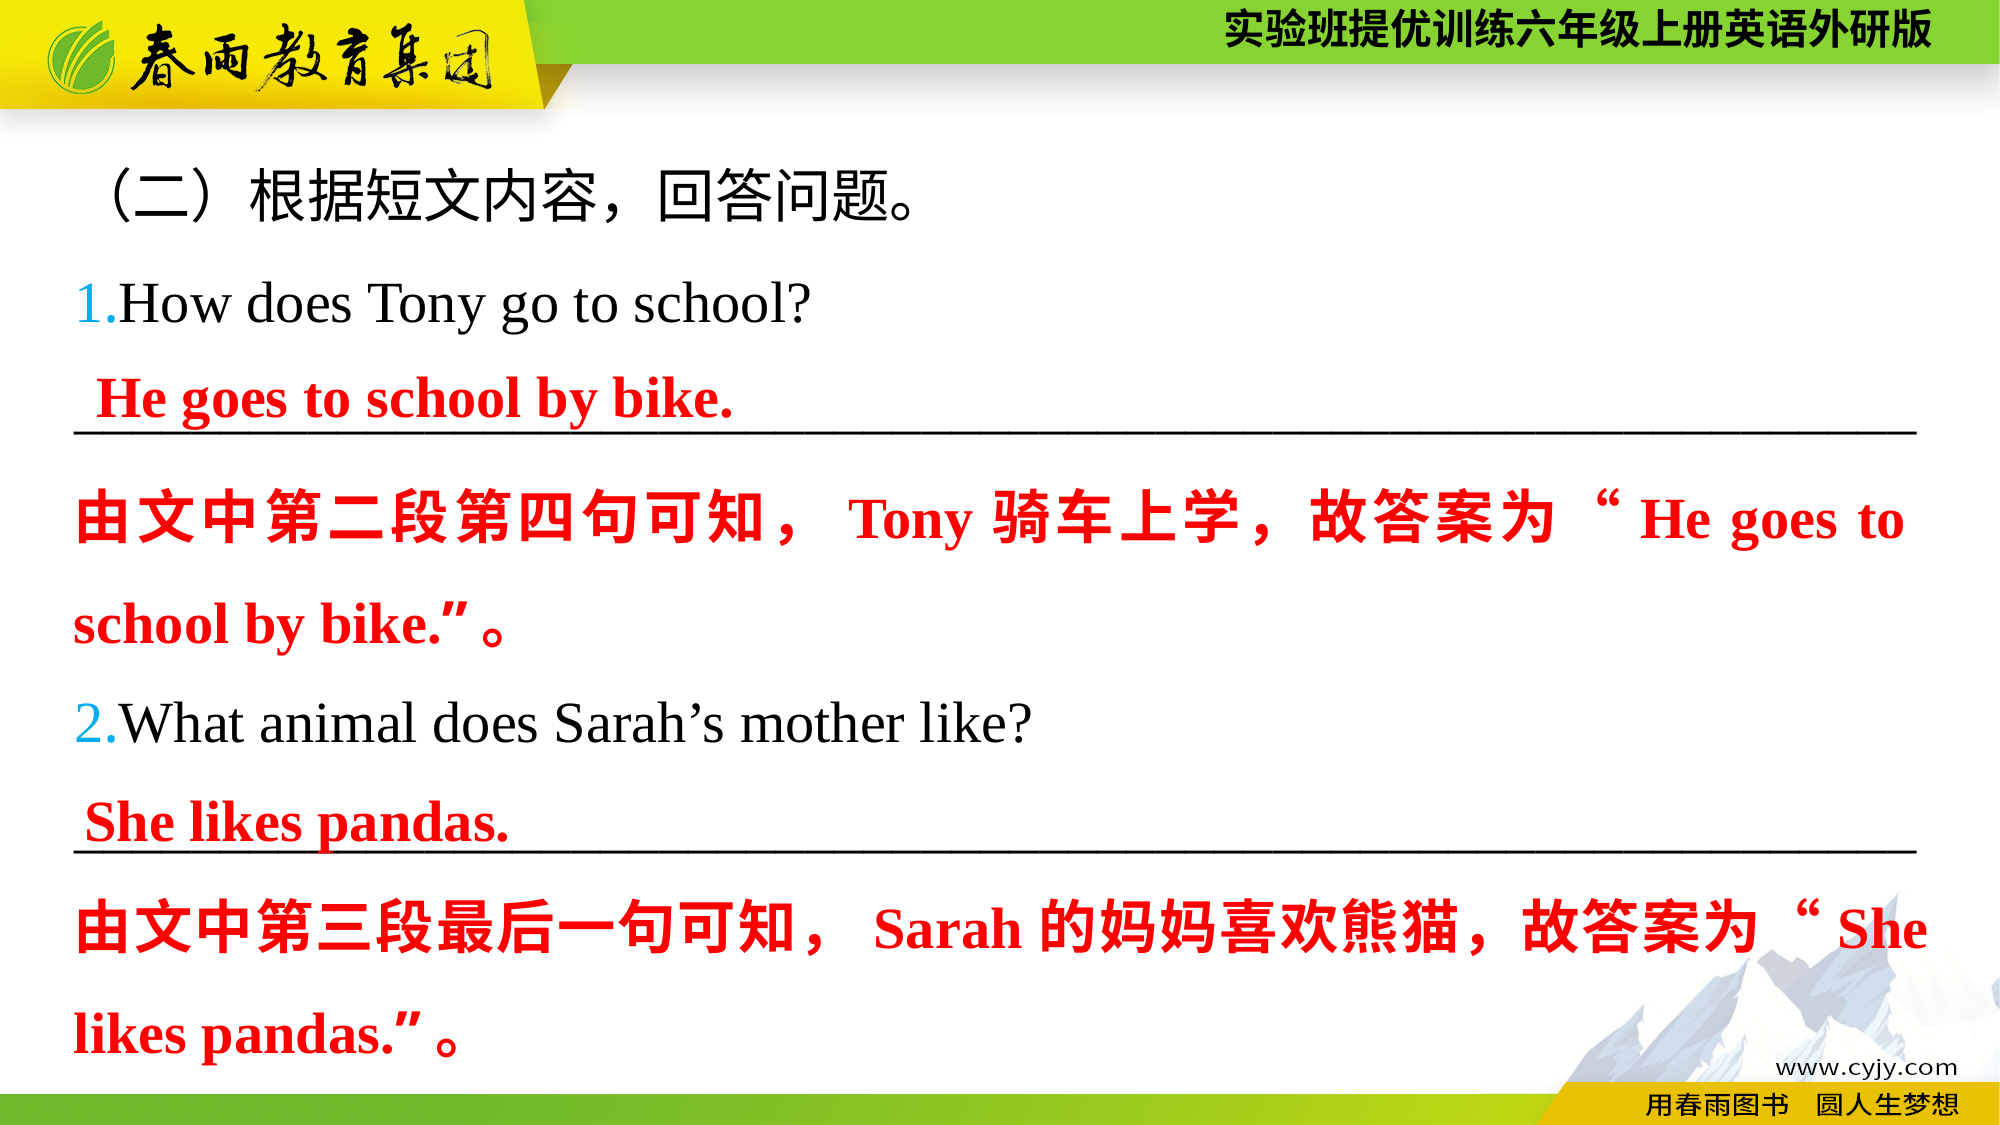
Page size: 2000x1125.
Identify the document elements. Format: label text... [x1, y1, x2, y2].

text_box 由文中第二段第四句可知，Tony骑车上学，故答案为“He goes to school by bike.”。 [59, 437, 1922, 663]
text_box She likes pandas. [69, 741, 526, 861]
picture [0, 0, 2000, 1125]
text_box 由文中第三段最后一句可知，Sarah的妈妈喜欢熊猫，故答案为“She likes pandas.”。 [59, 847, 1944, 1073]
text_box He goes to school by bike. [81, 316, 750, 437]
list （二）根据短文内容，回答问题。 1.How does Tony go to school? _______________________________________________________________ 2.What animal does Sarah’s mother like? _______________________________________________________________ [59, 116, 1944, 847]
